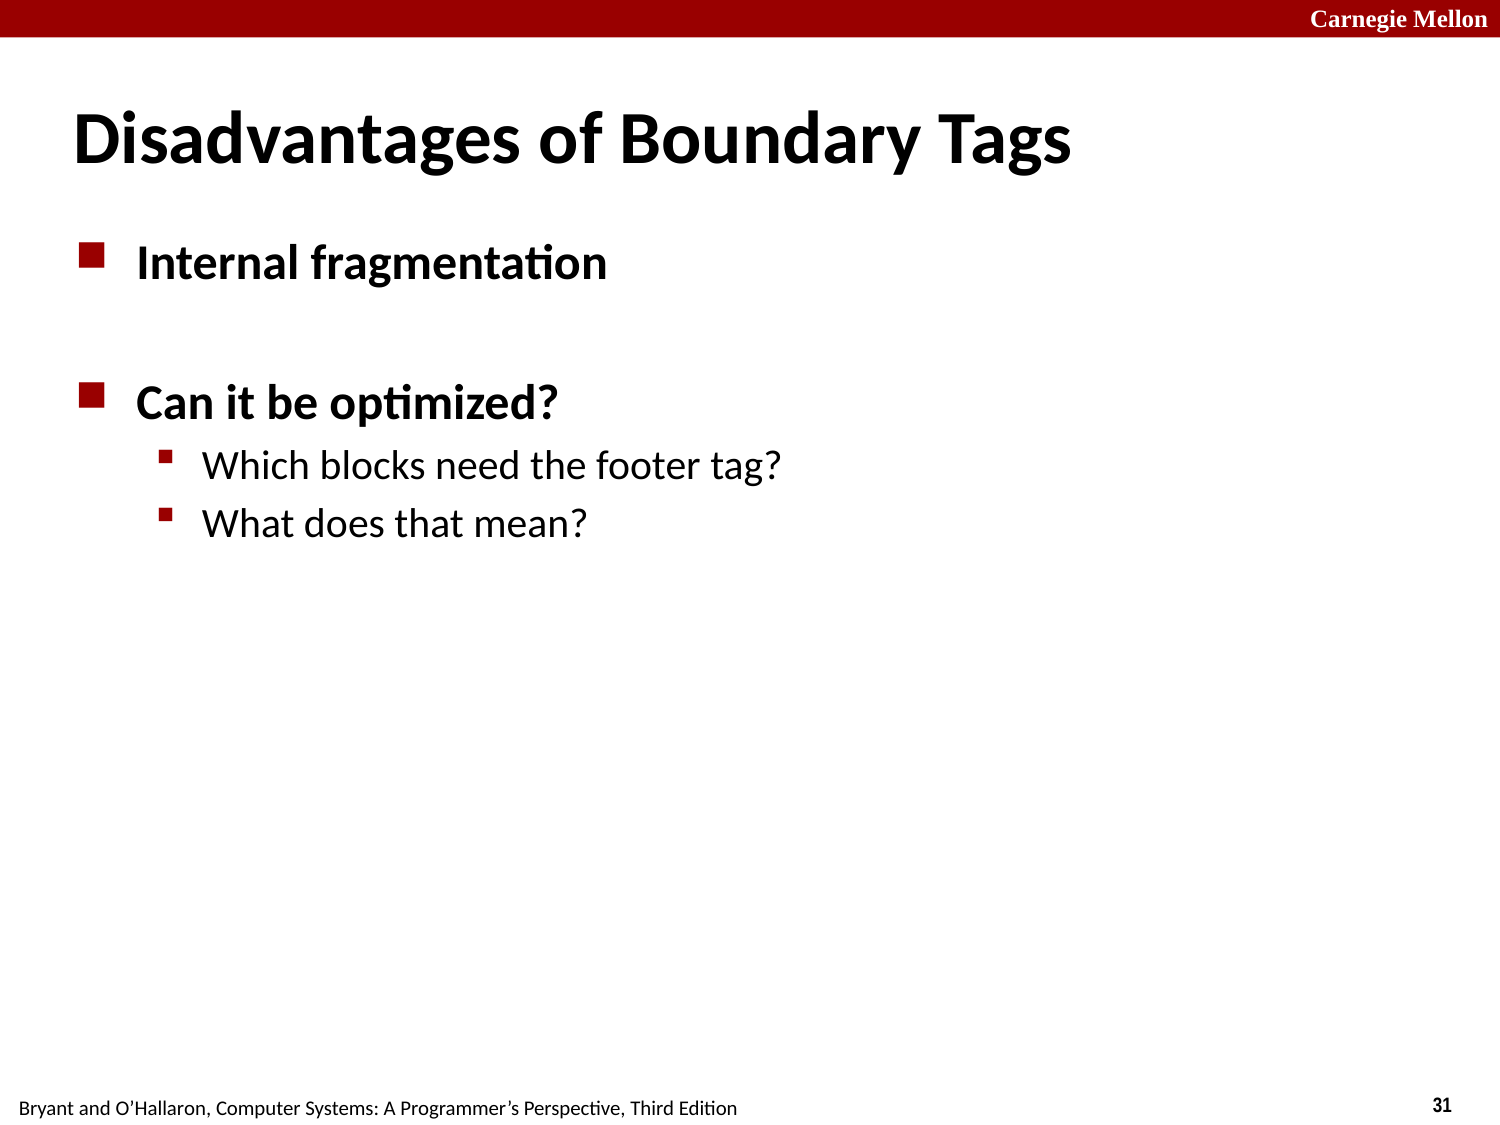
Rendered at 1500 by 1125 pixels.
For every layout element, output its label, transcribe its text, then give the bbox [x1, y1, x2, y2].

title Disadvantages of Boundary Tags [58, 71, 1305, 197]
list Internal fragmentation Can it be optimized? Which blocks need the footer tag? What does that mean? [64, 221, 1361, 1038]
